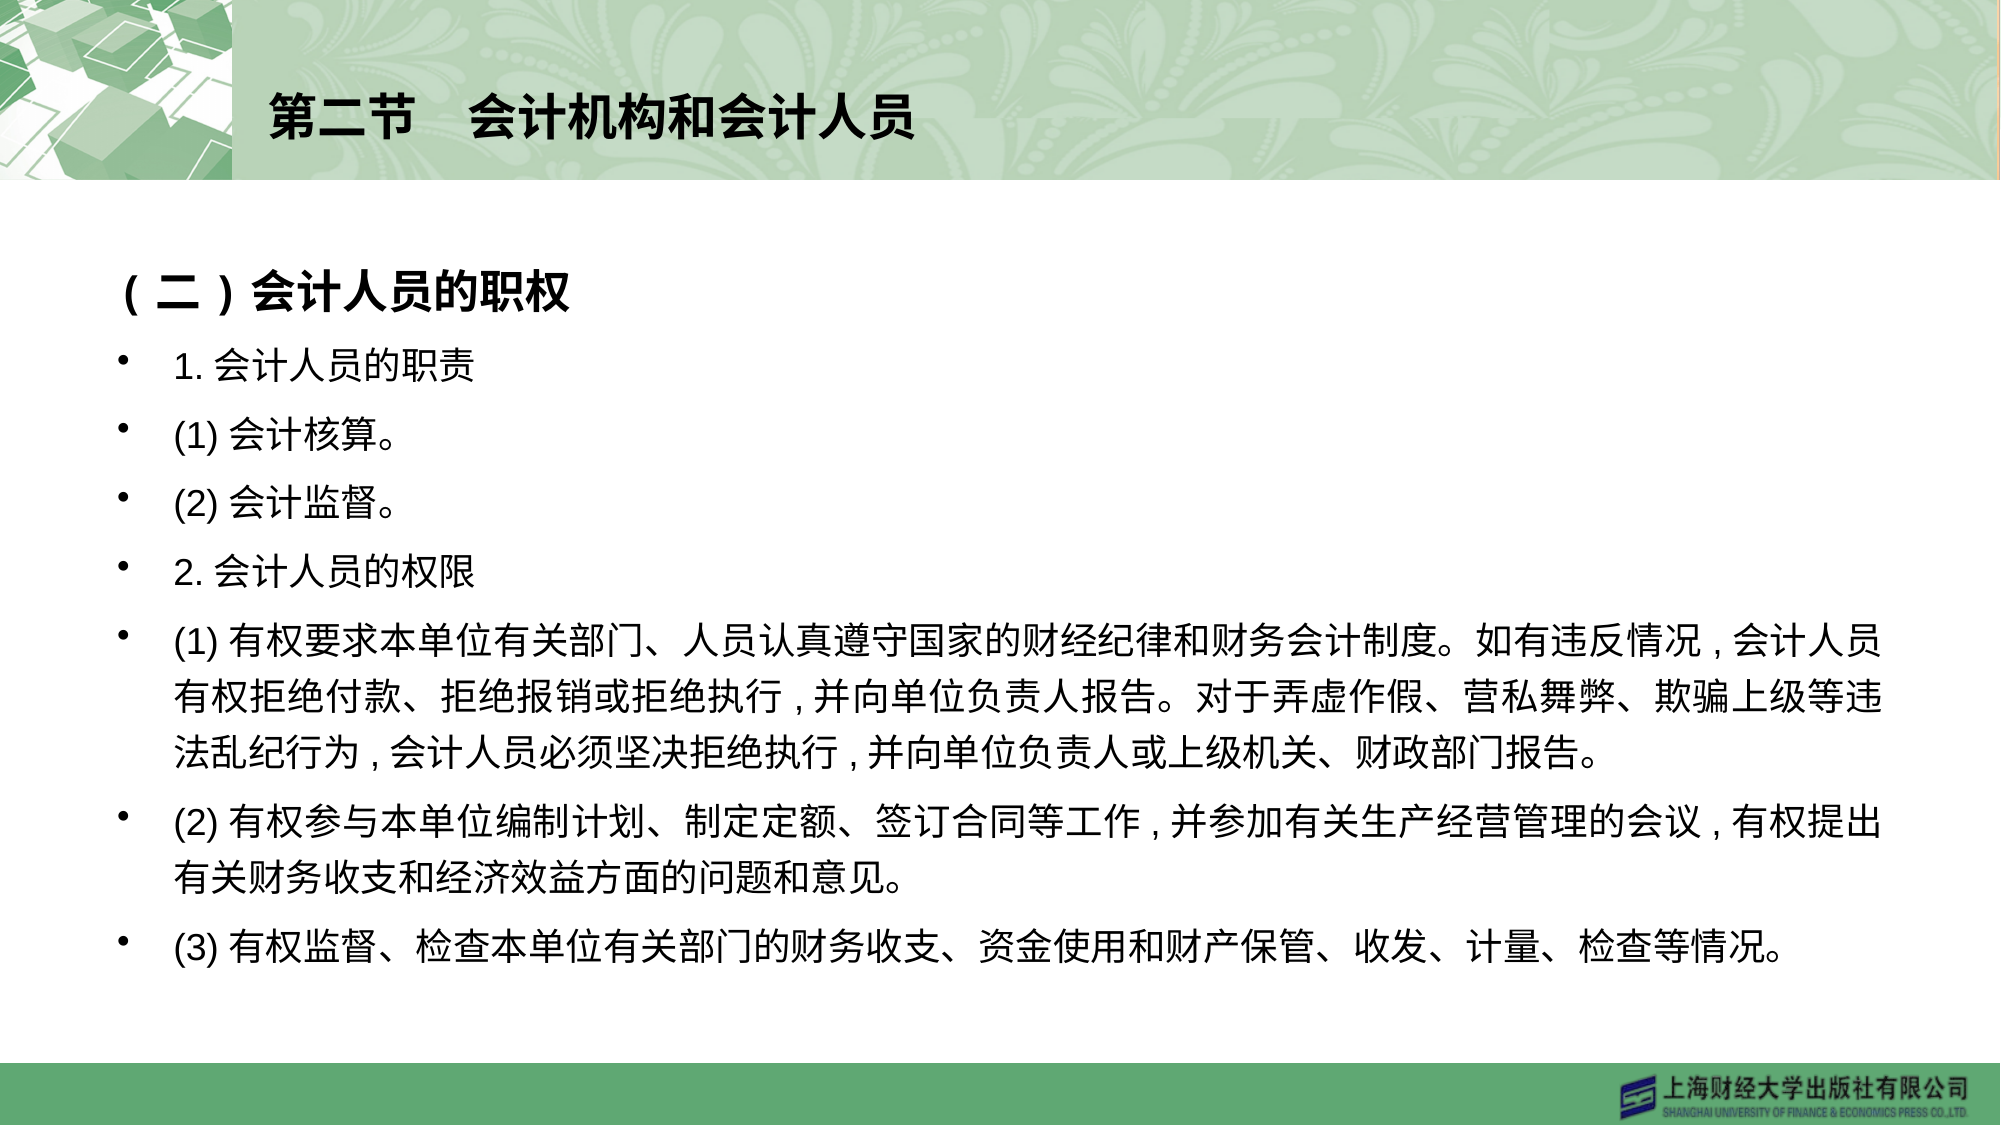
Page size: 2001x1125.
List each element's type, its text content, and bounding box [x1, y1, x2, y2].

list (二)会计人员的职权 1.会计人员的职责 (1)会计核算。 (2)会计监督。 2.会计人员的权限 (1)有权要求本单位有关部门、人员认真遵守国家的财经纪律和财务会计制度。如有违反情况,会计人员有权拒绝付款、拒绝报销或拒绝执行,并向单位负责人报告。对于弄虚作假、营私舞弊、欺骗上级等违法乱纪行为,会计人员必须坚决拒绝执行,并向单位负责人或上级机关、财政部门报告。 (2)有权参与本单位编制计划、制定定额、签订合同等工作,并参加有关生产经营管理的会议,有权提出有关财务收支和经济效益方面的问题和意见。 (3)有权监督、检查本单位有关部门的财务收支、资金使用和财产保管、收发、计量、检查等情况。 [102, 241, 1898, 1065]
picture [0, 0, 2001, 1125]
title 第二节 会计机构和会计人员 [252, 64, 1609, 168]
